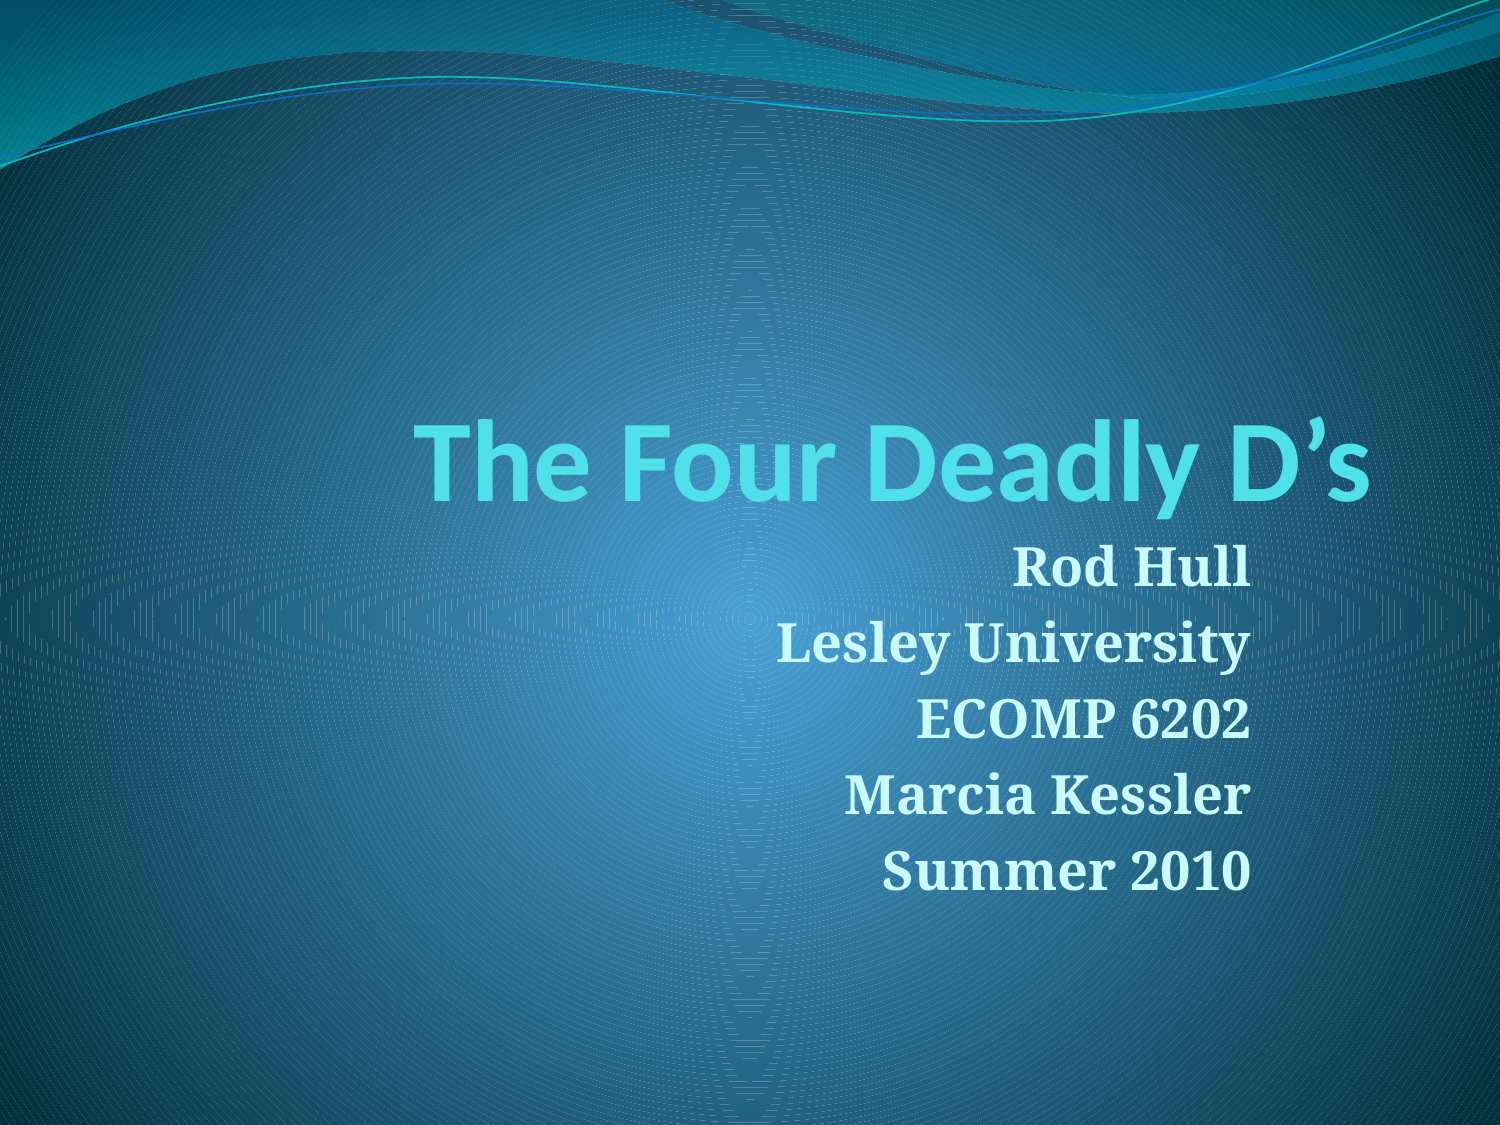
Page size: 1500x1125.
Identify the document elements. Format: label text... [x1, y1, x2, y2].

subtitle Rod Hull Lesley University ECOMP 6202 Marcia Kessler Summer 2010 [212, 525, 1263, 925]
title The Four Deadly D’s [87, 224, 1376, 525]
